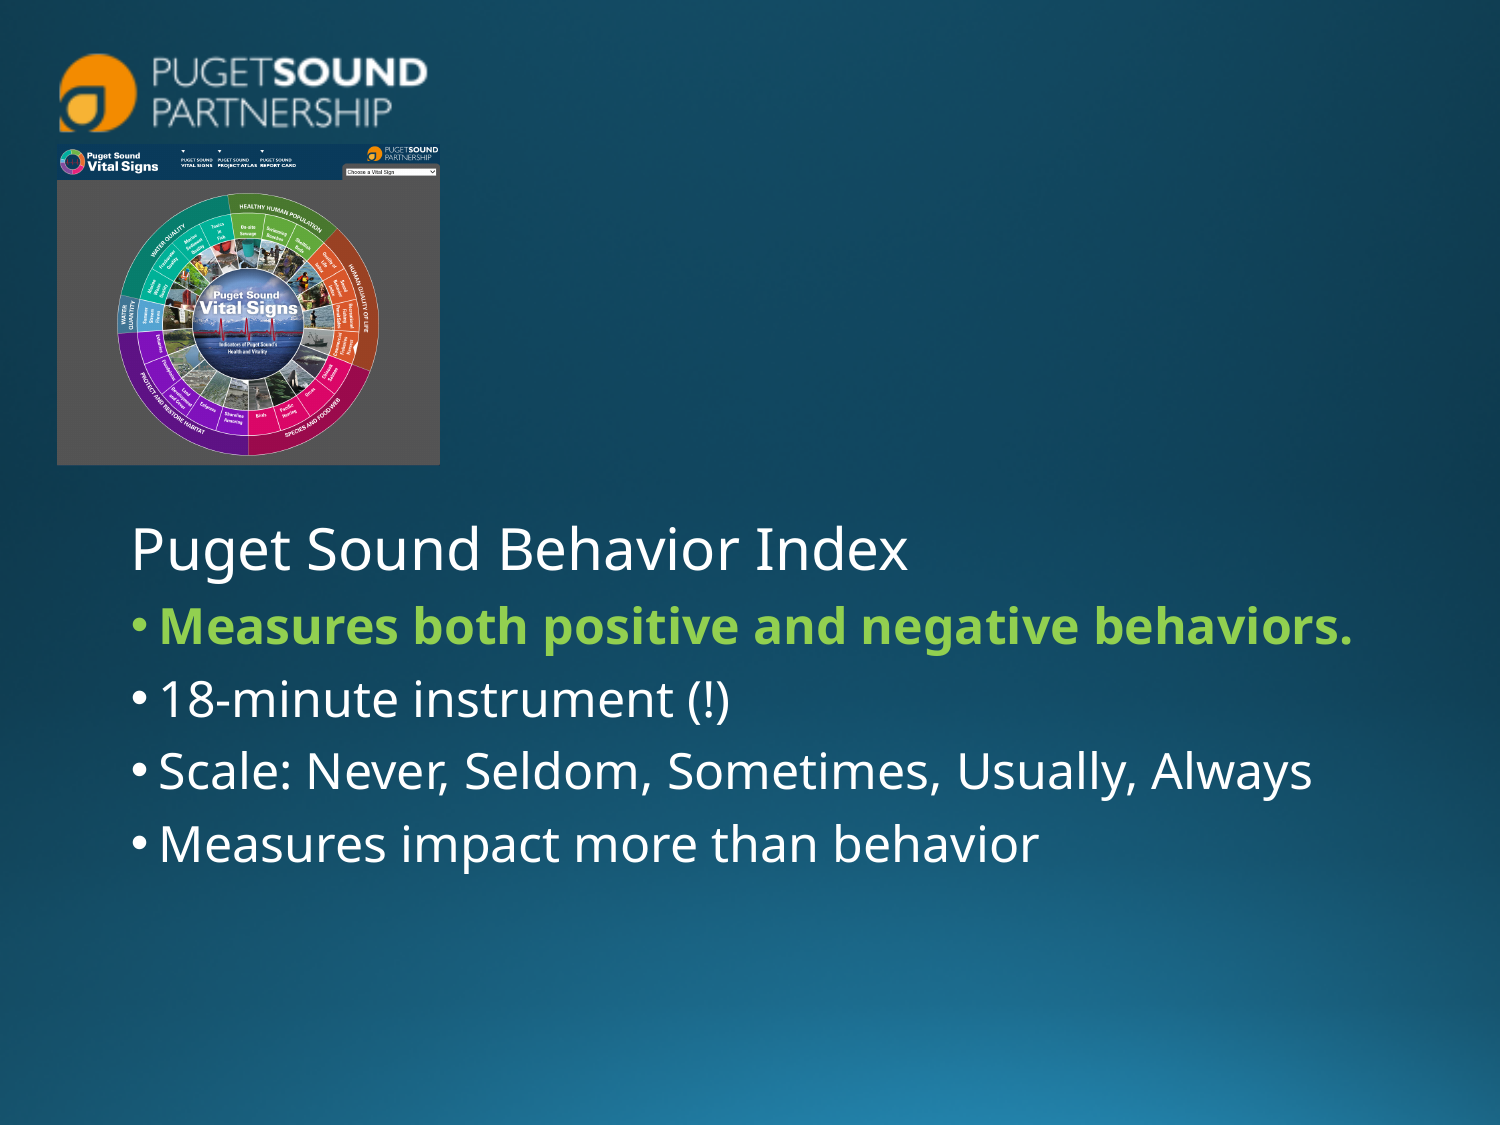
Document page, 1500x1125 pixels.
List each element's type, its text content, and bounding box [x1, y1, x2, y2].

text_box Puget Sound Behavior Index Measures both positive and negative behaviors. 18-minute instrument (!) Scale: Never, Seldom, Sometimes, Usually, Always Measures impact more than behavior [115, 504, 1398, 1028]
picture [0, 0, 1500, 1125]
